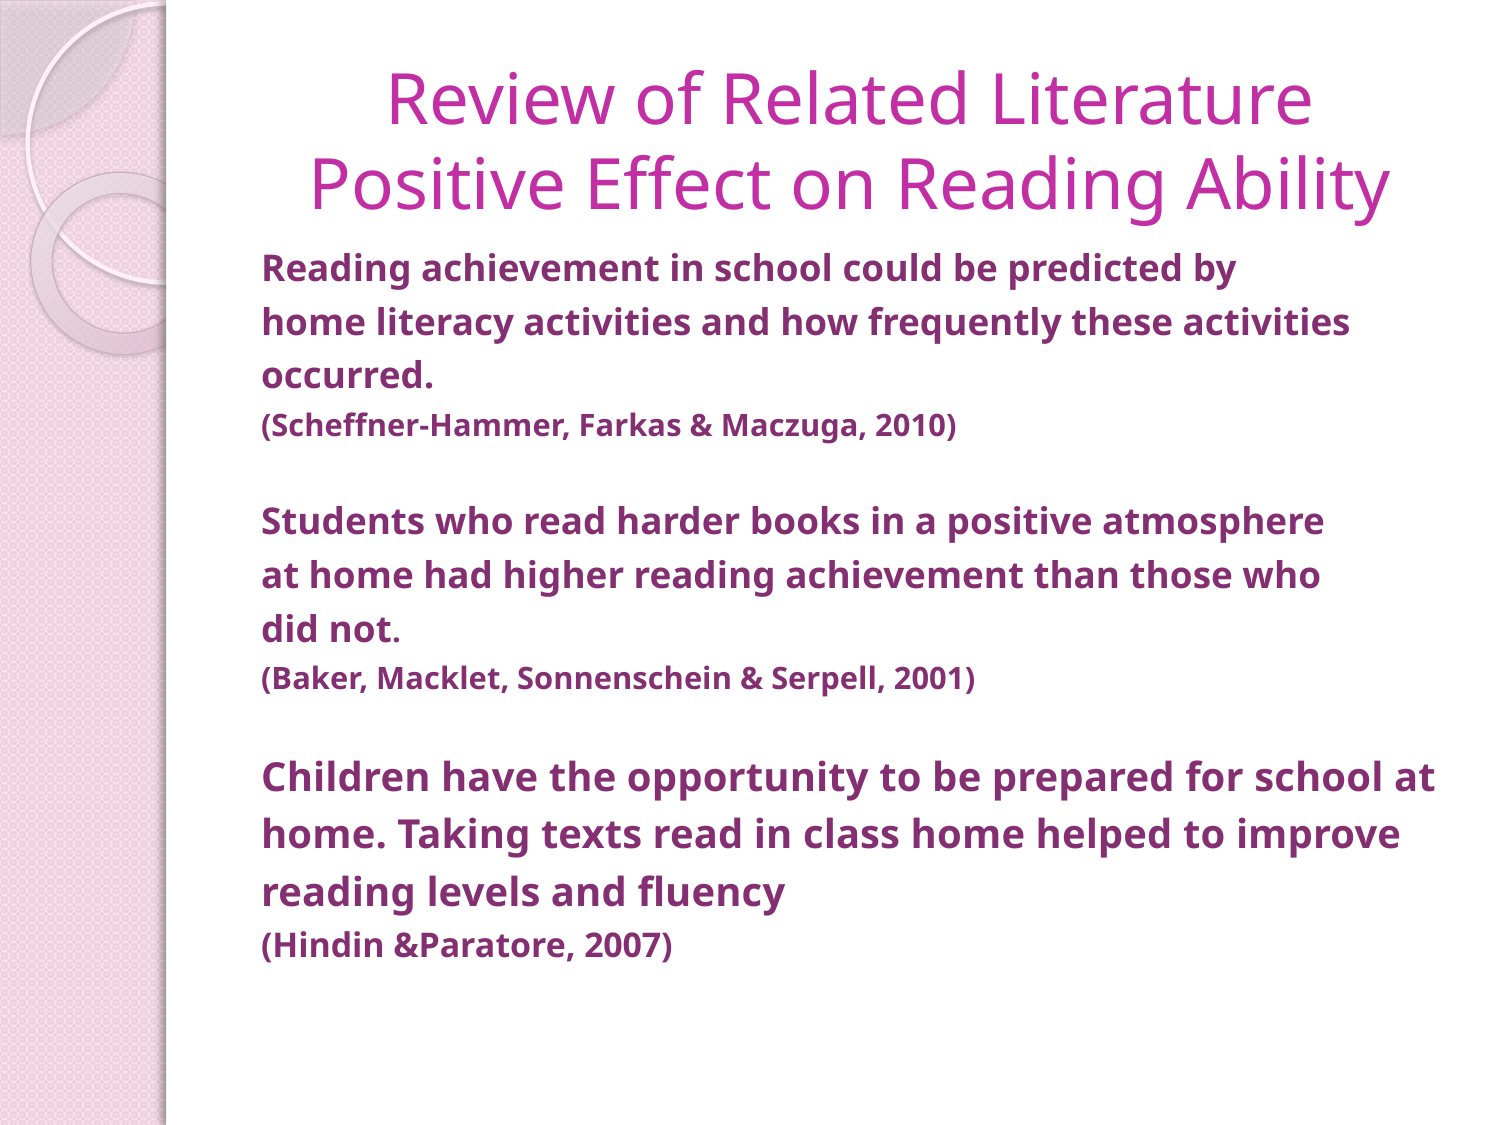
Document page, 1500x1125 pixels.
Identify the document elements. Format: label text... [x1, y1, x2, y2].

list Reading achievement in school could be predicted by home literacy activities and how frequently these activities occurred. (Scheffner-Hammer, Farkas & Maczuga, 2010) Students who read harder books in a positive atmosphere at home had higher reading achievement than those who did not. (Baker, Macklet, Sonnenschein & Serpell, 2001) Children have the opportunity to be prepared for school at home. Taking texts read in class home helped to improve reading levels and fluency (Hindin &Paratore, 2007) [235, 237, 1466, 1025]
title Review of Related Literature Positive Effect on Reading Ability [235, 45, 1466, 233]
